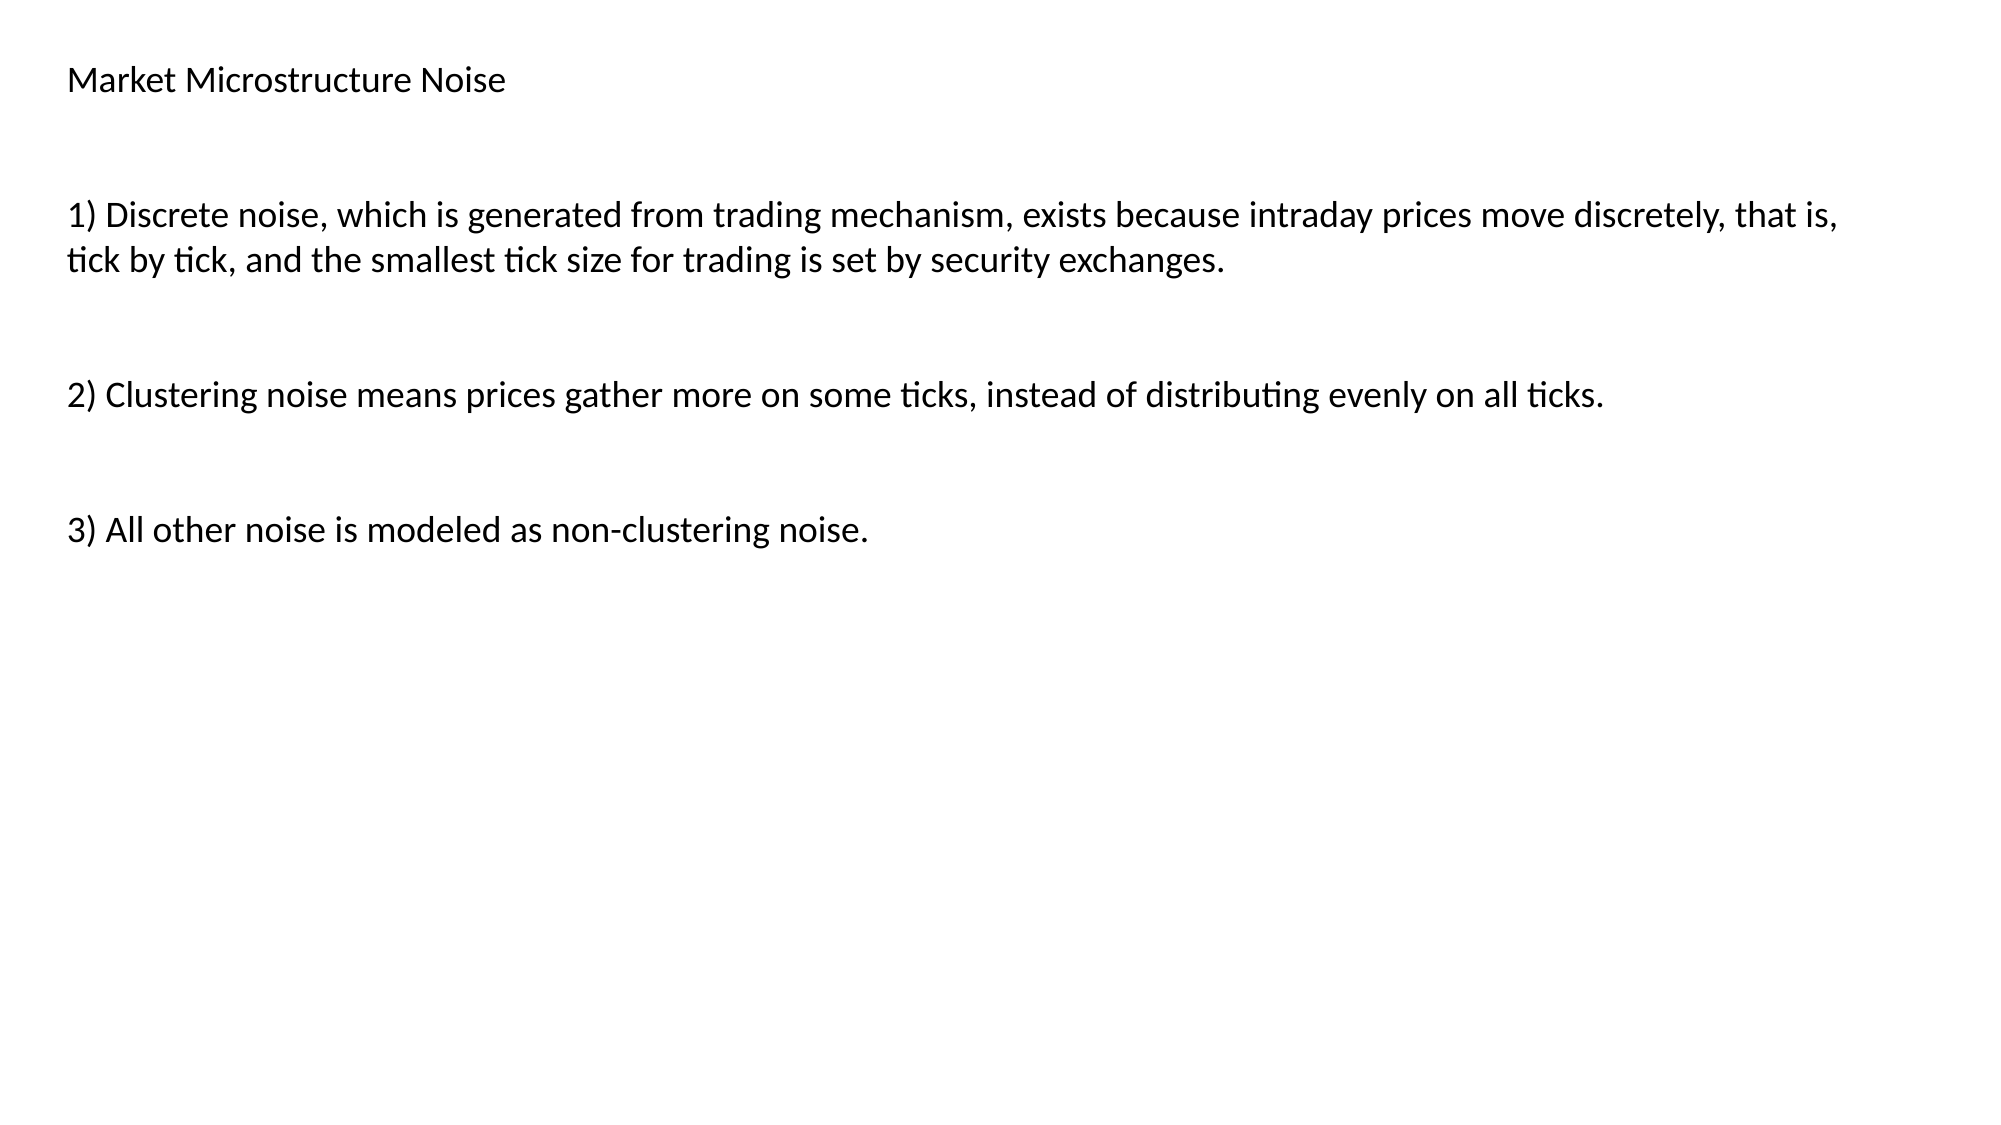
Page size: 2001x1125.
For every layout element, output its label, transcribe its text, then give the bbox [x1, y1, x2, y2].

text_box Market Microstructure Noise 1) Discrete noise, which is generated from trading mechanism, exists because intraday prices move discretely, that is, tick by tick, and the smallest tick size for trading is set by security exchanges. 2) Clustering noise means prices gather more on some ticks, instead of distributing evenly on all ticks. 3) All other noise is modeled as non-clustering noise. [52, 47, 1856, 558]
